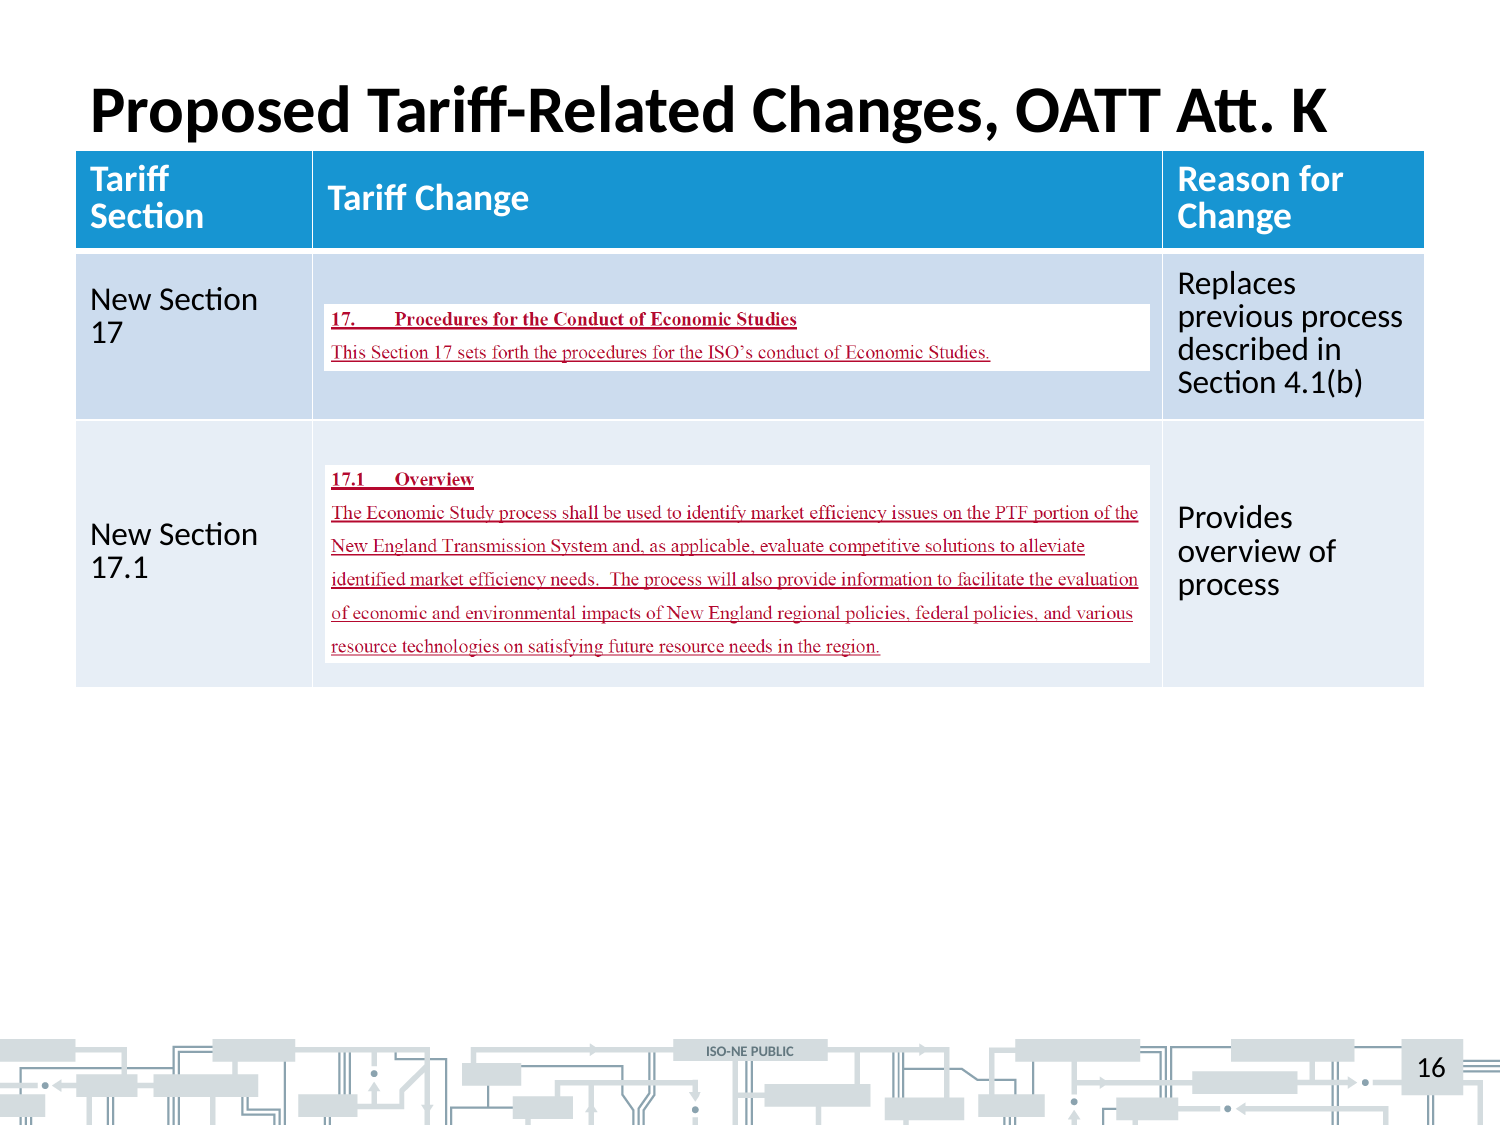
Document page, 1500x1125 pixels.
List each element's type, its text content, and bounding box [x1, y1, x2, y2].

table_cell New Section 17.1 [76, 421, 312, 687]
table_cell Replaces previous process described in Section 4.1(b) [1163, 254, 1424, 419]
picture [325, 465, 1151, 663]
table_header Tariff Section [76, 151, 312, 248]
table_header Reason for Change [1163, 151, 1424, 248]
title Proposed Tariff-Related Changes, OATT Att. K [75, 12, 1425, 149]
table_cell New Section 17 [76, 254, 312, 419]
picture [0, 1031, 1500, 1125]
table_cell [313, 421, 1162, 687]
picture [324, 304, 1151, 371]
slide_number 16 [1400, 1044, 1463, 1088]
table_header Tariff Change [313, 151, 1162, 248]
table_cell Provides overview of process [1163, 421, 1424, 687]
table_cell [313, 254, 1162, 419]
